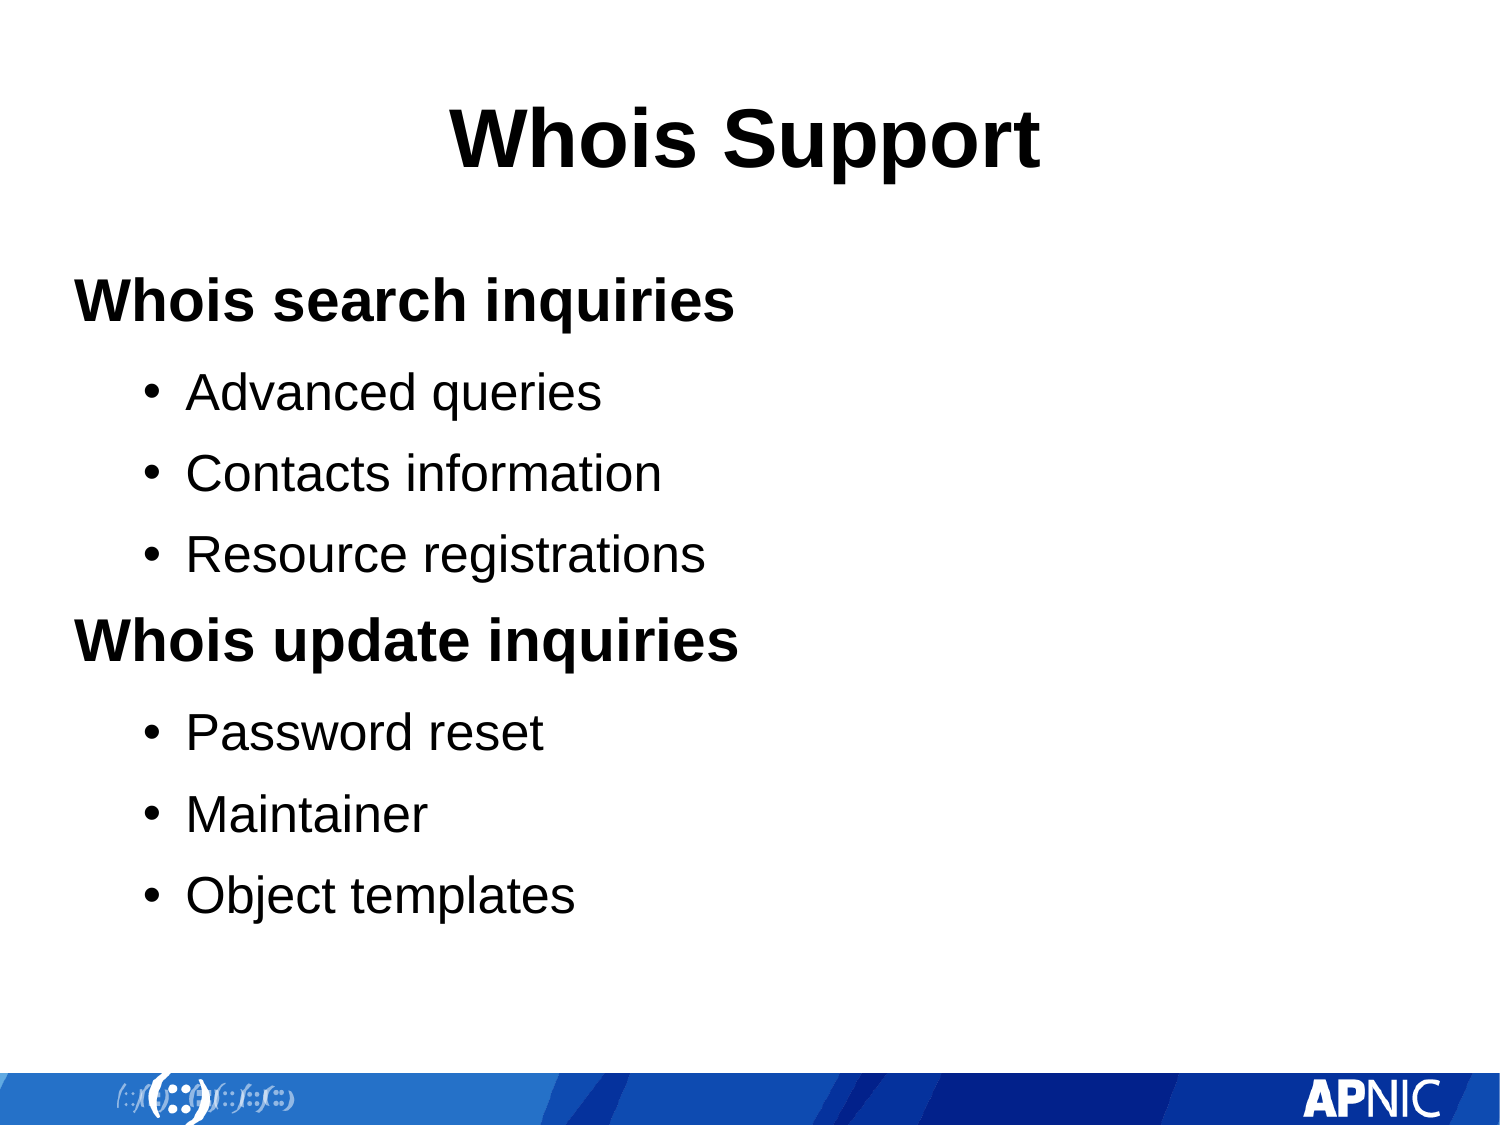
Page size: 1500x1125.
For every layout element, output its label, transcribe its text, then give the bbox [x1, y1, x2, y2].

picture [0, 1069, 1500, 1125]
title Whois Support [74, 44, 1425, 233]
list Whois search inquiries Advanced queries Contacts information Resource registrations Whois update inquiries Password reset Maintainer Object templates [74, 262, 1425, 1006]
